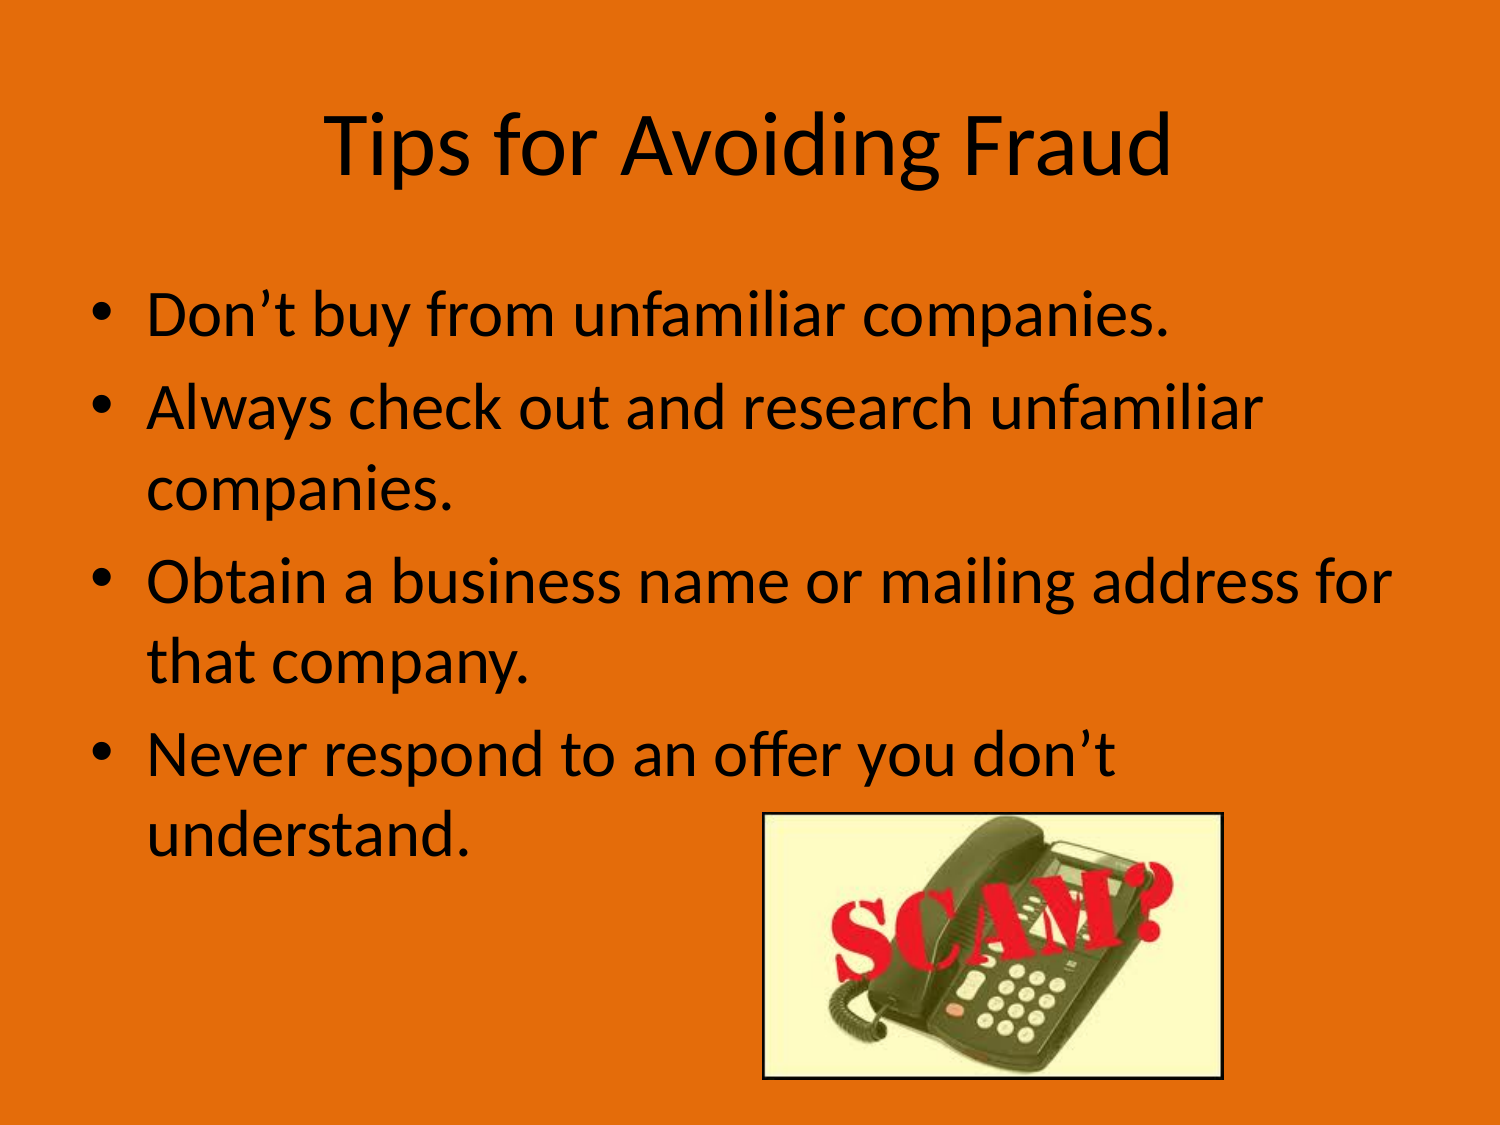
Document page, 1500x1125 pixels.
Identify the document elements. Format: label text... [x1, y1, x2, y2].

picture [762, 812, 1224, 1080]
title Tips for Avoiding Fraud [75, 45, 1425, 233]
list Don’t buy from unfamiliar companies. Always check out and research unfamiliar companies. Obtain a business name or mailing address for that company. Never respond to an offer you don’t understand. [75, 262, 1425, 1005]
